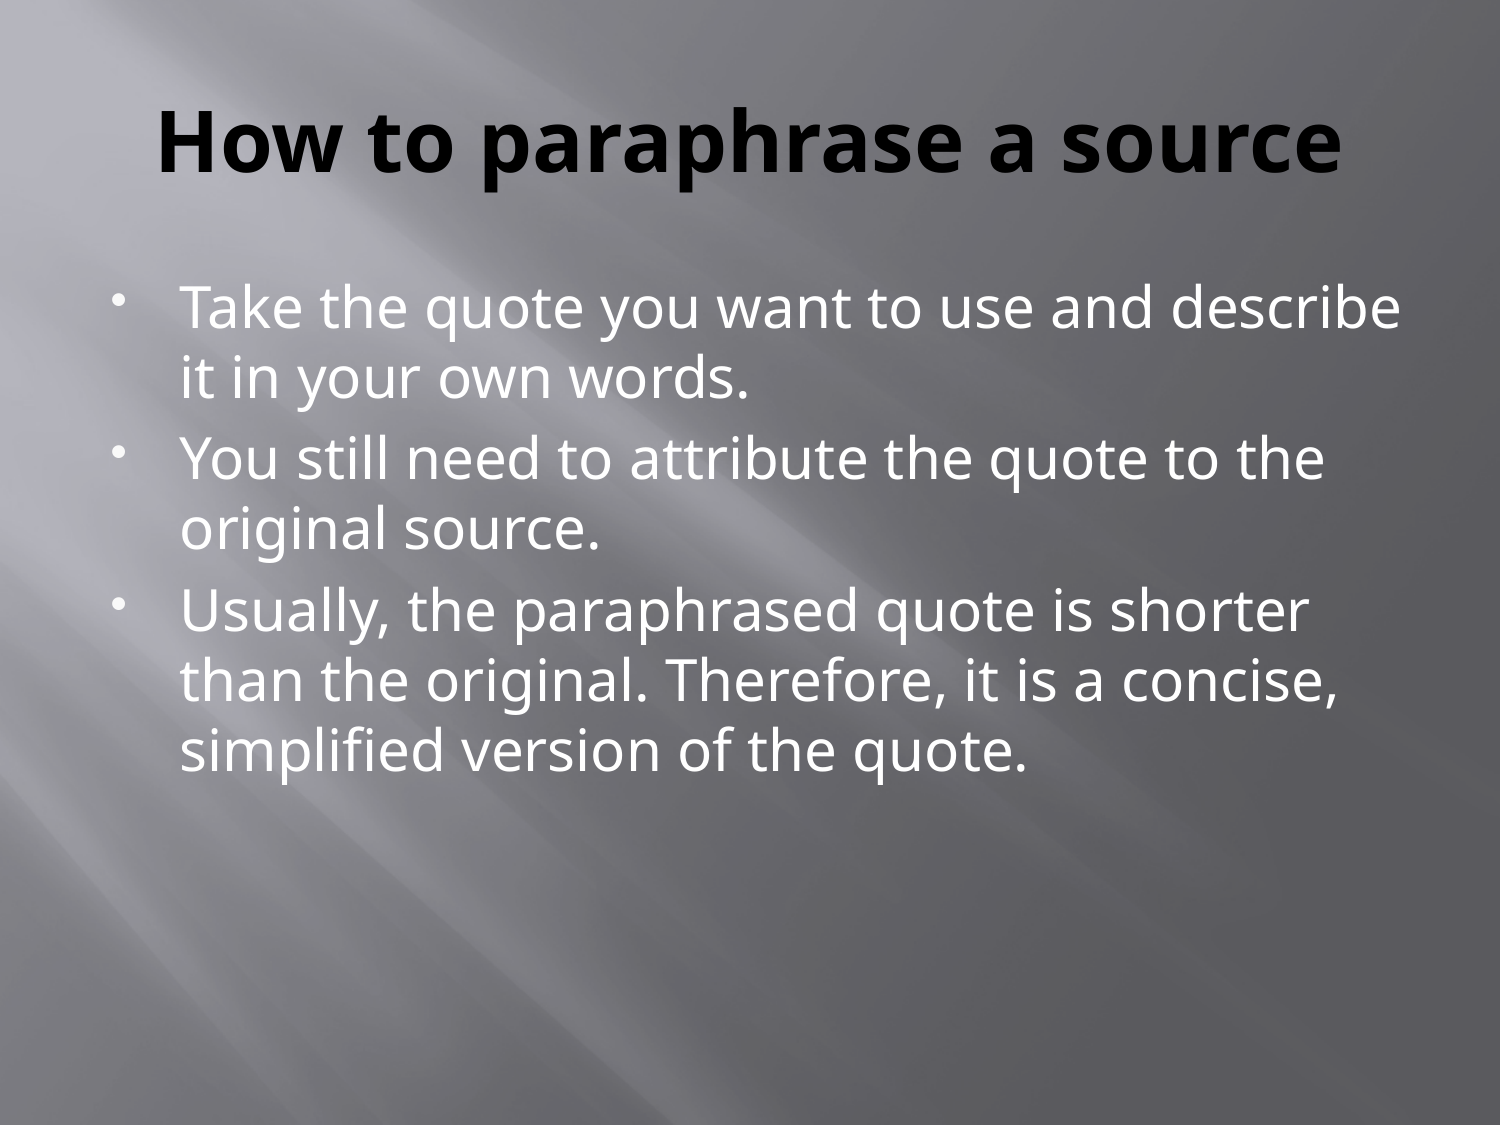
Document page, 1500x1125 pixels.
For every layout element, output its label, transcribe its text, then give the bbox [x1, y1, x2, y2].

list Take the quote you want to use and describe it in your own words. You still need to attribute the quote to the original source. Usually, the paraphrased quote is shorter than the original. Therefore, it is a concise, simplified version of the quote. [75, 262, 1425, 1035]
title How to paraphrase a source [75, 45, 1425, 233]
